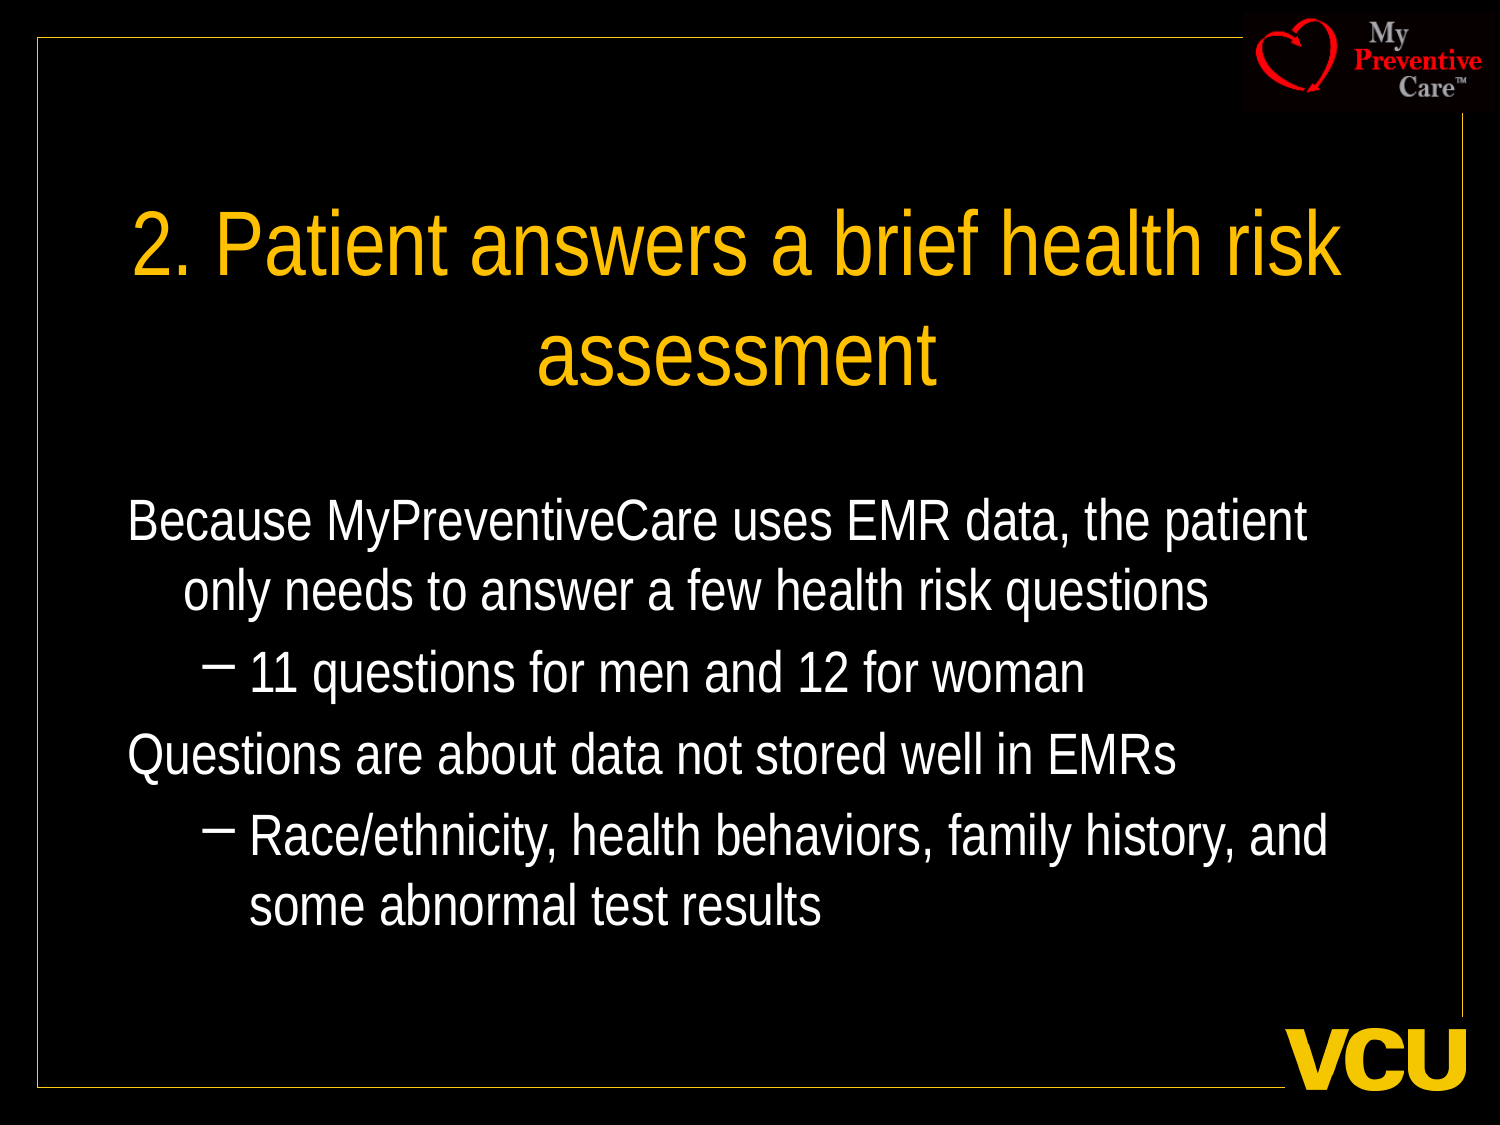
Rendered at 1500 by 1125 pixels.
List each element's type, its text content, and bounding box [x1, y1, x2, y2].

list Because MyPreventiveCare uses EMR data, the patient only needs to answer a few health risk questions 11 questions for men and 12 for woman Questions are about data not stored well in EMRs Race/ethnicity, health behaviors, family history, and some abnormal test results [112, 474, 1388, 963]
title 2. Patient answers a brief health risk assessment [99, 199, 1376, 388]
picture [1243, 12, 1495, 113]
picture [1285, 1017, 1474, 1091]
